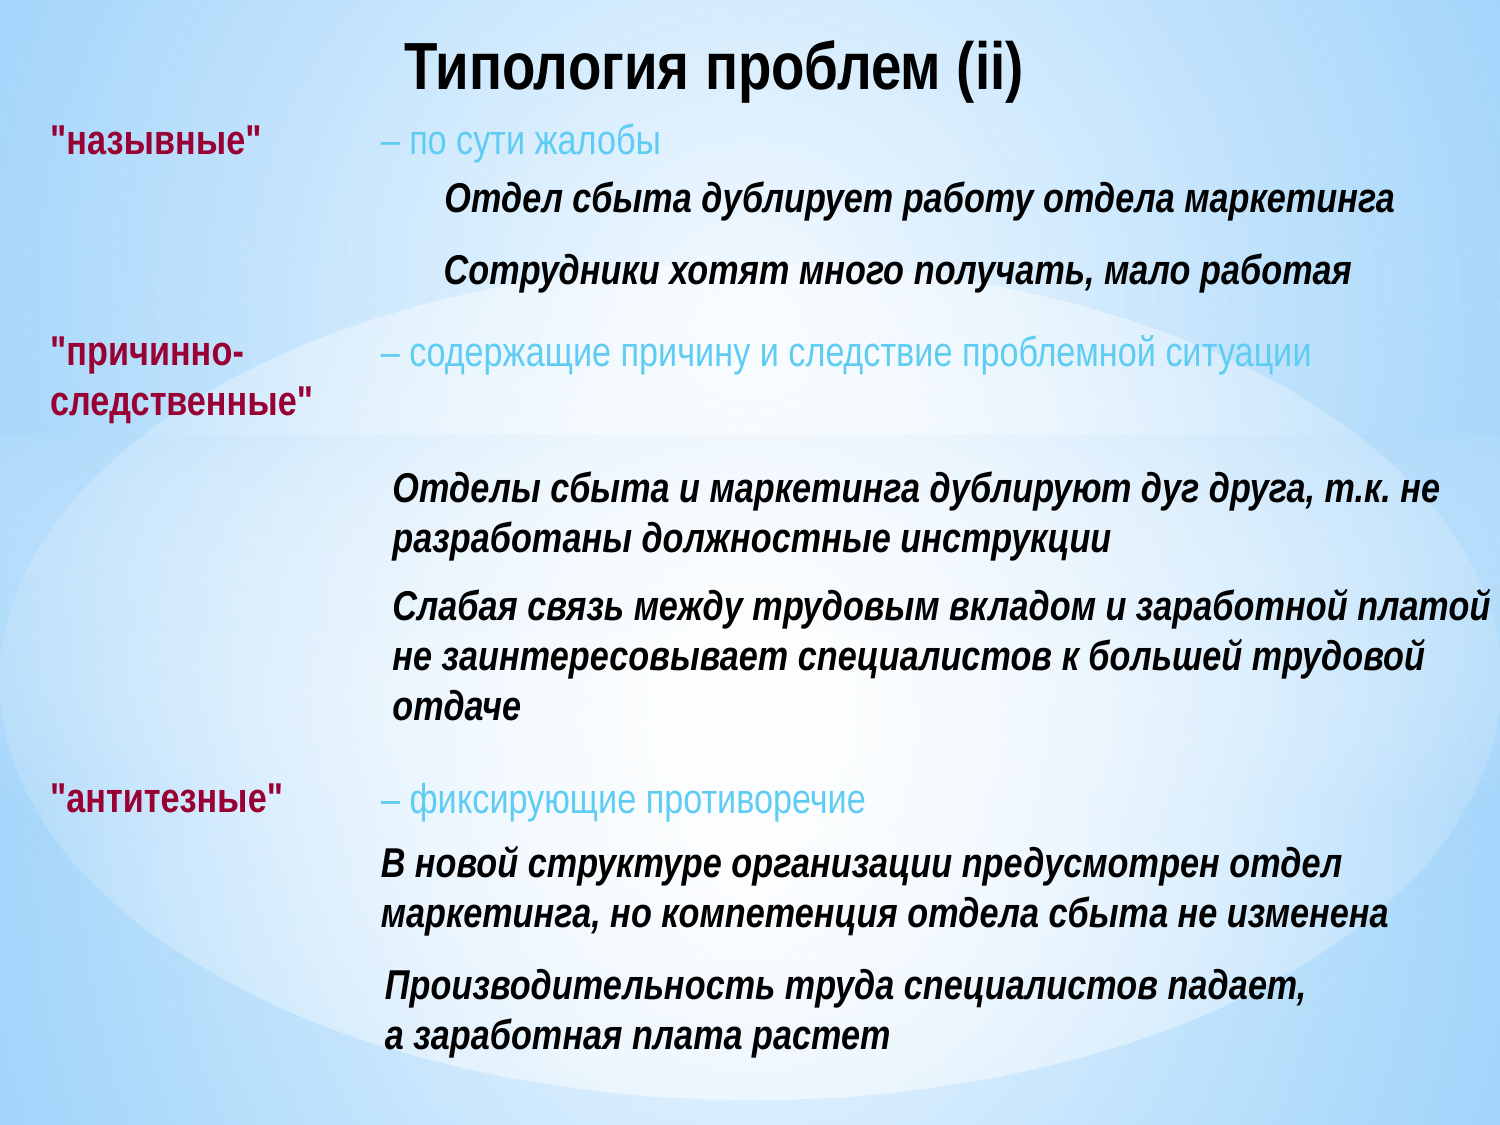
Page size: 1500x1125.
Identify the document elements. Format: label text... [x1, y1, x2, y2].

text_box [35, 762, 1430, 830]
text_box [436, 163, 1413, 302]
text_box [35, 316, 1424, 434]
text_box Типология проблем (ii) [389, 15, 1329, 102]
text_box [35, 105, 1347, 172]
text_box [389, 453, 1500, 739]
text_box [377, 827, 1462, 1067]
